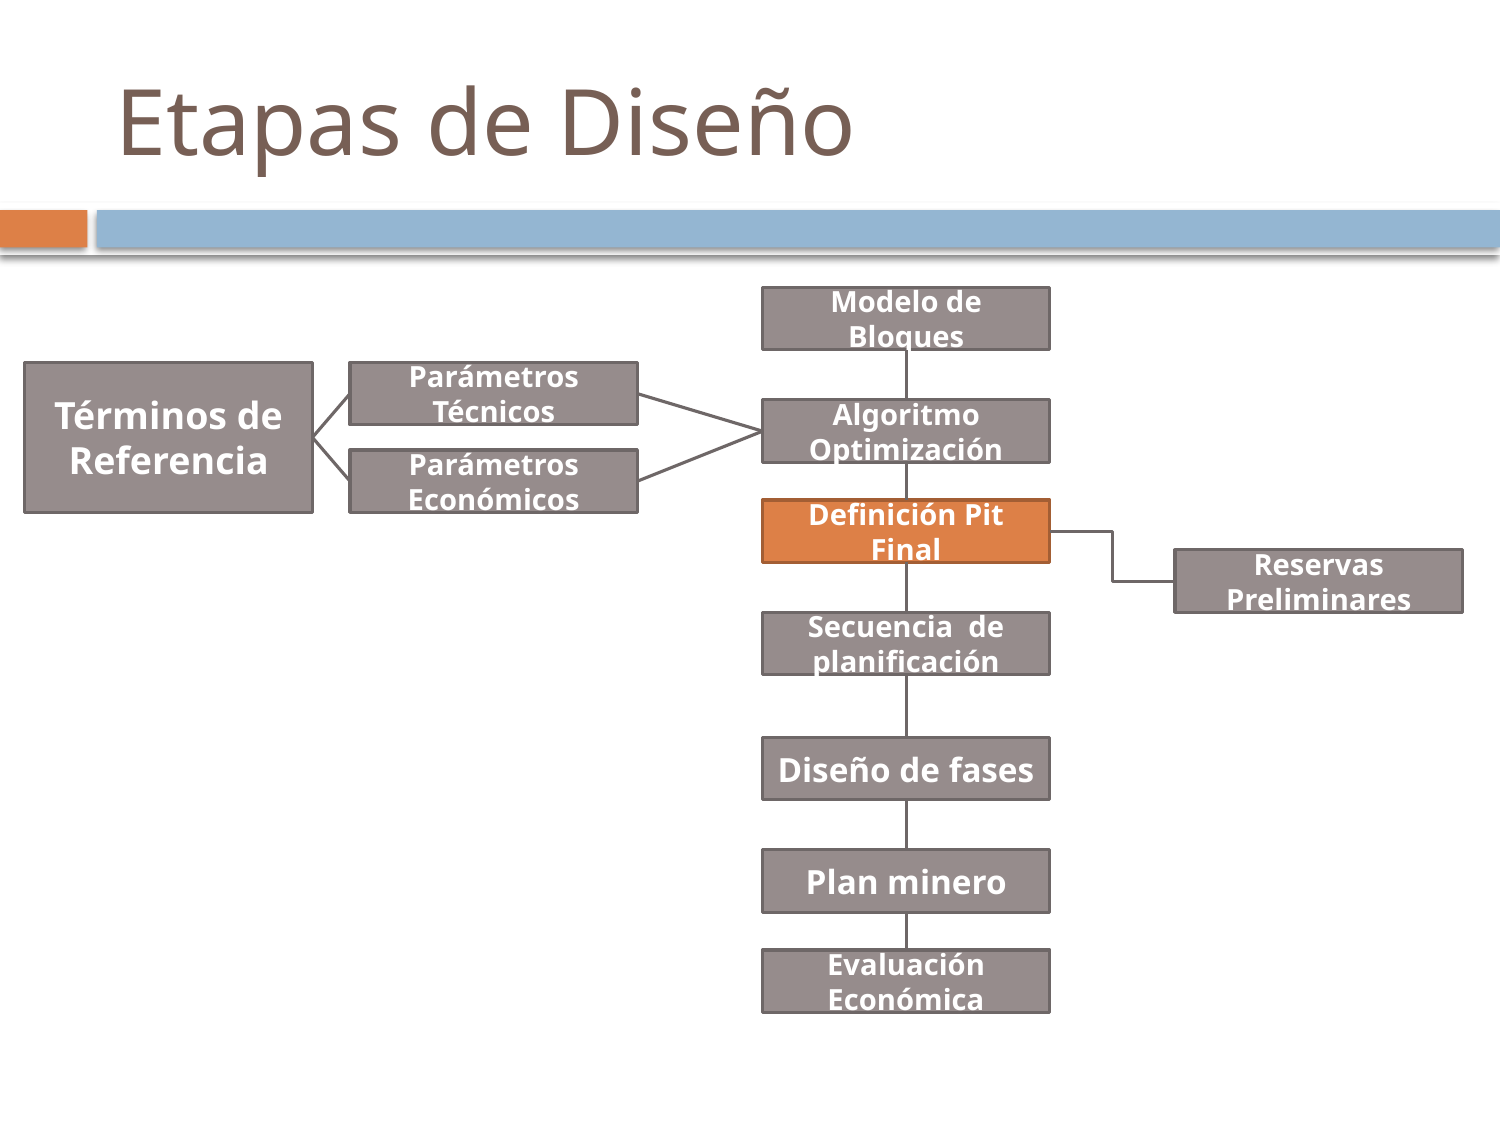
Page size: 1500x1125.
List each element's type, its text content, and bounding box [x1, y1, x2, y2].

text_box Parámetros Económicos [348, 448, 639, 514]
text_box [312, 393, 351, 437]
text_box Definición Pit Final [761, 498, 1051, 564]
text_box Reservas Preliminares [1173, 548, 1464, 614]
text_box Modelo de Bloques [761, 286, 1051, 351]
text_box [1049, 530, 1176, 582]
text_box Evaluación Económica [761, 948, 1051, 1014]
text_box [312, 437, 351, 482]
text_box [637, 430, 763, 482]
text_box Algoritmo Optimización [765, 398, 1051, 464]
text_box Diseño de fases [761, 736, 1051, 801]
text_box Secuencia de planificación [761, 611, 1051, 676]
text_box Términos de Referencia [23, 361, 314, 514]
title Etapas de Diseño [100, 37, 1438, 200]
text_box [637, 393, 763, 430]
text_box Plan minero [761, 848, 1051, 914]
text_box Parámetros Técnicos [348, 361, 639, 426]
